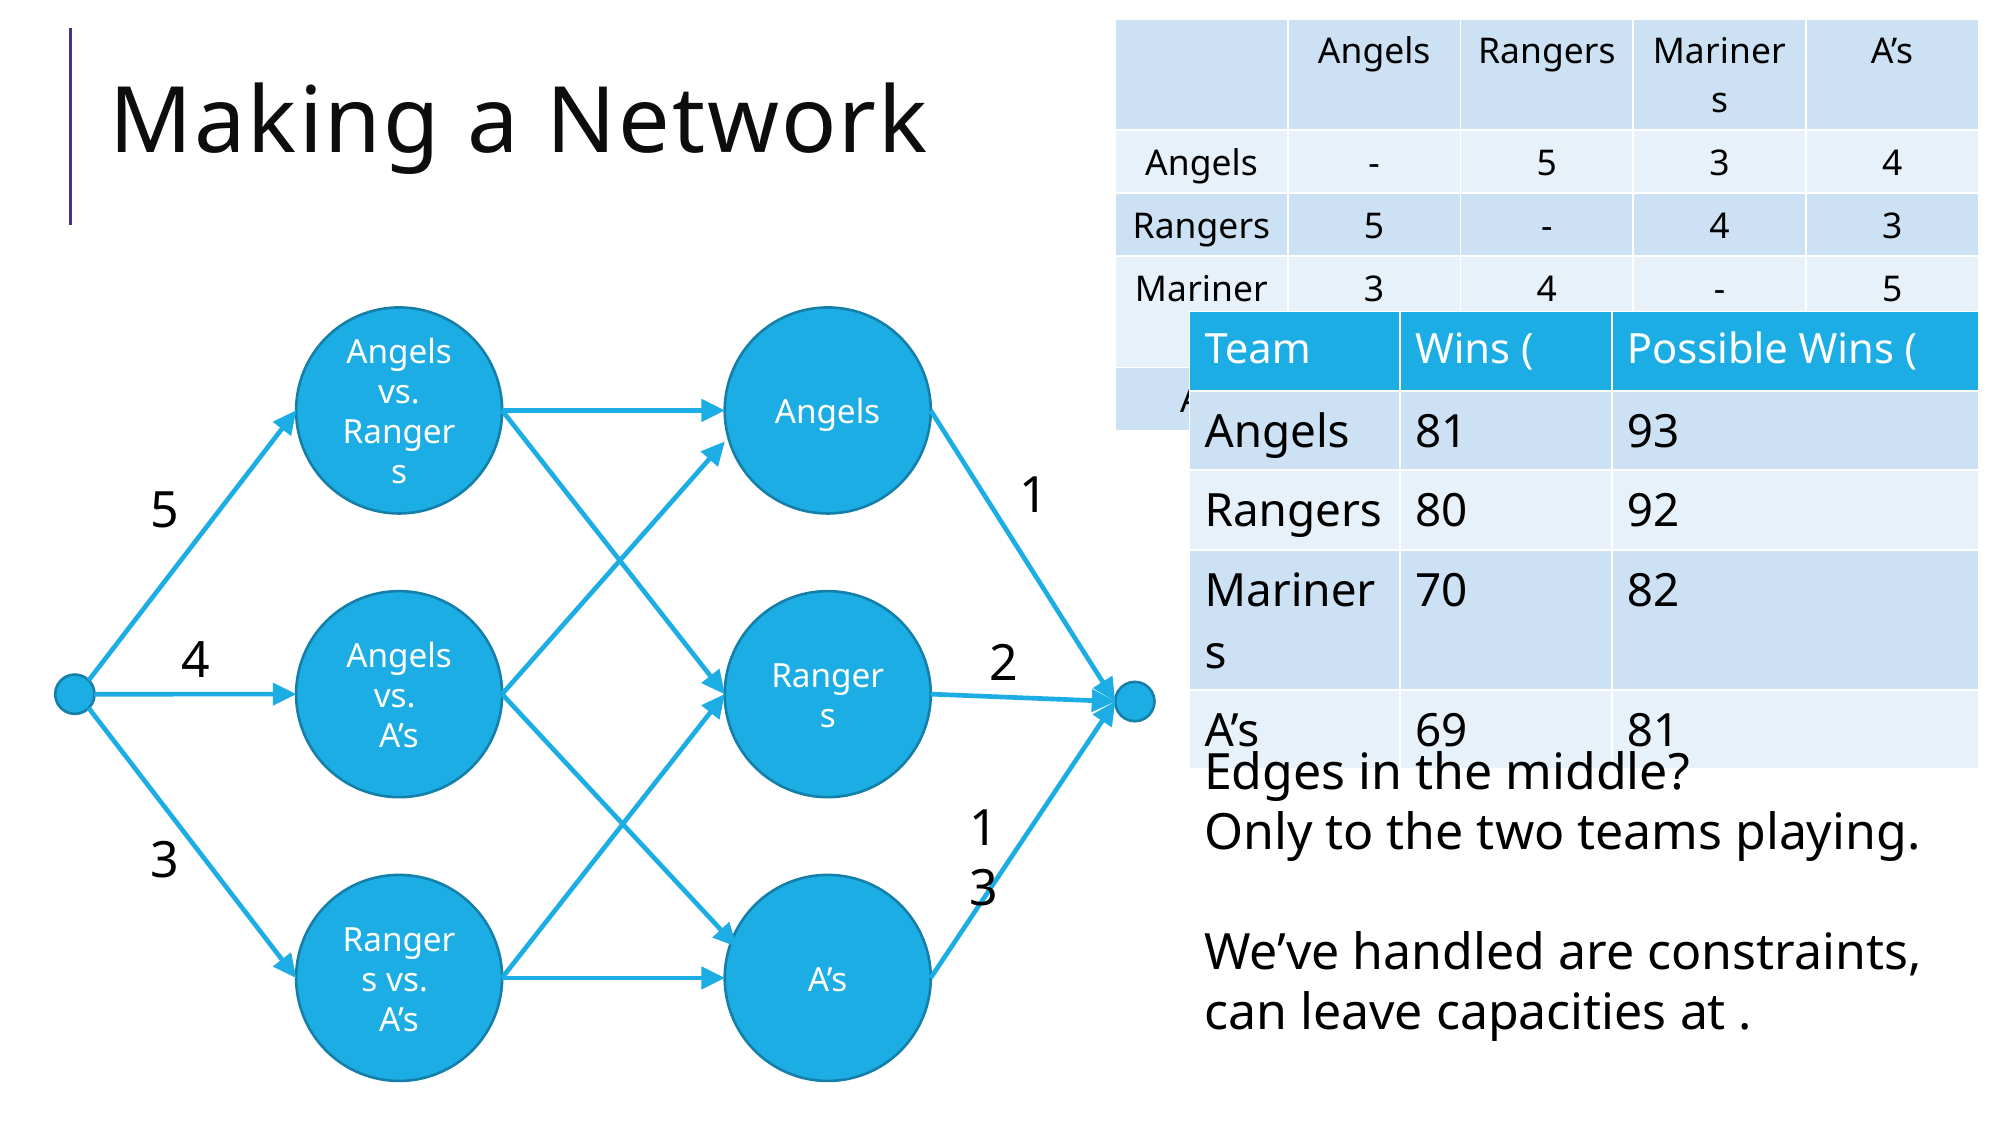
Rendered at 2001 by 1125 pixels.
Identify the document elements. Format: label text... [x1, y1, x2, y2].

table_cell 3 [1289, 257, 1460, 311]
text_box [1123, 680, 1156, 723]
table_cell 5 [1289, 194, 1460, 255]
text_box [53, 673, 95, 716]
table_cell - [1634, 257, 1805, 311]
table_cell 4 [1634, 194, 1805, 255]
text_box Angels [723, 306, 932, 515]
title Making a Network [94, 43, 1114, 210]
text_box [501, 410, 725, 438]
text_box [501, 441, 725, 689]
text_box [930, 410, 1116, 690]
table_cell - [1289, 131, 1460, 192]
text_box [501, 693, 725, 977]
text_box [930, 693, 1116, 697]
table_cell 5 [1807, 257, 1978, 311]
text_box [88, 410, 297, 681]
table_cell 3 [1634, 131, 1805, 192]
table_cell Rangers [1116, 194, 1287, 255]
table_cell 4 [1807, 131, 1978, 192]
text_box A’s [723, 873, 932, 1083]
text_box Angels vs. A’s [296, 589, 495, 799]
table_cell 5 [1461, 131, 1632, 192]
table_cell 4 [1461, 257, 1632, 311]
table_header Angels [1289, 20, 1460, 129]
table_cell A’s [1116, 368, 1189, 430]
table_header Mariners [1634, 20, 1805, 129]
table_cell 3 [1807, 194, 1978, 255]
text_box Angels vs. Rangers [294, 306, 504, 515]
text_box Rangers [732, 589, 923, 799]
table_header Rangers [1461, 20, 1632, 129]
table_header A’s [1807, 20, 1978, 129]
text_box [88, 707, 297, 979]
table_header [1116, 20, 1287, 129]
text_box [729, 693, 737, 947]
text_box Rangers vs. A’s [295, 873, 504, 1083]
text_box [930, 701, 1116, 979]
table_cell Angels [1116, 131, 1287, 192]
table_cell - [1461, 194, 1632, 255]
table_cell Mariners [1116, 257, 1287, 367]
